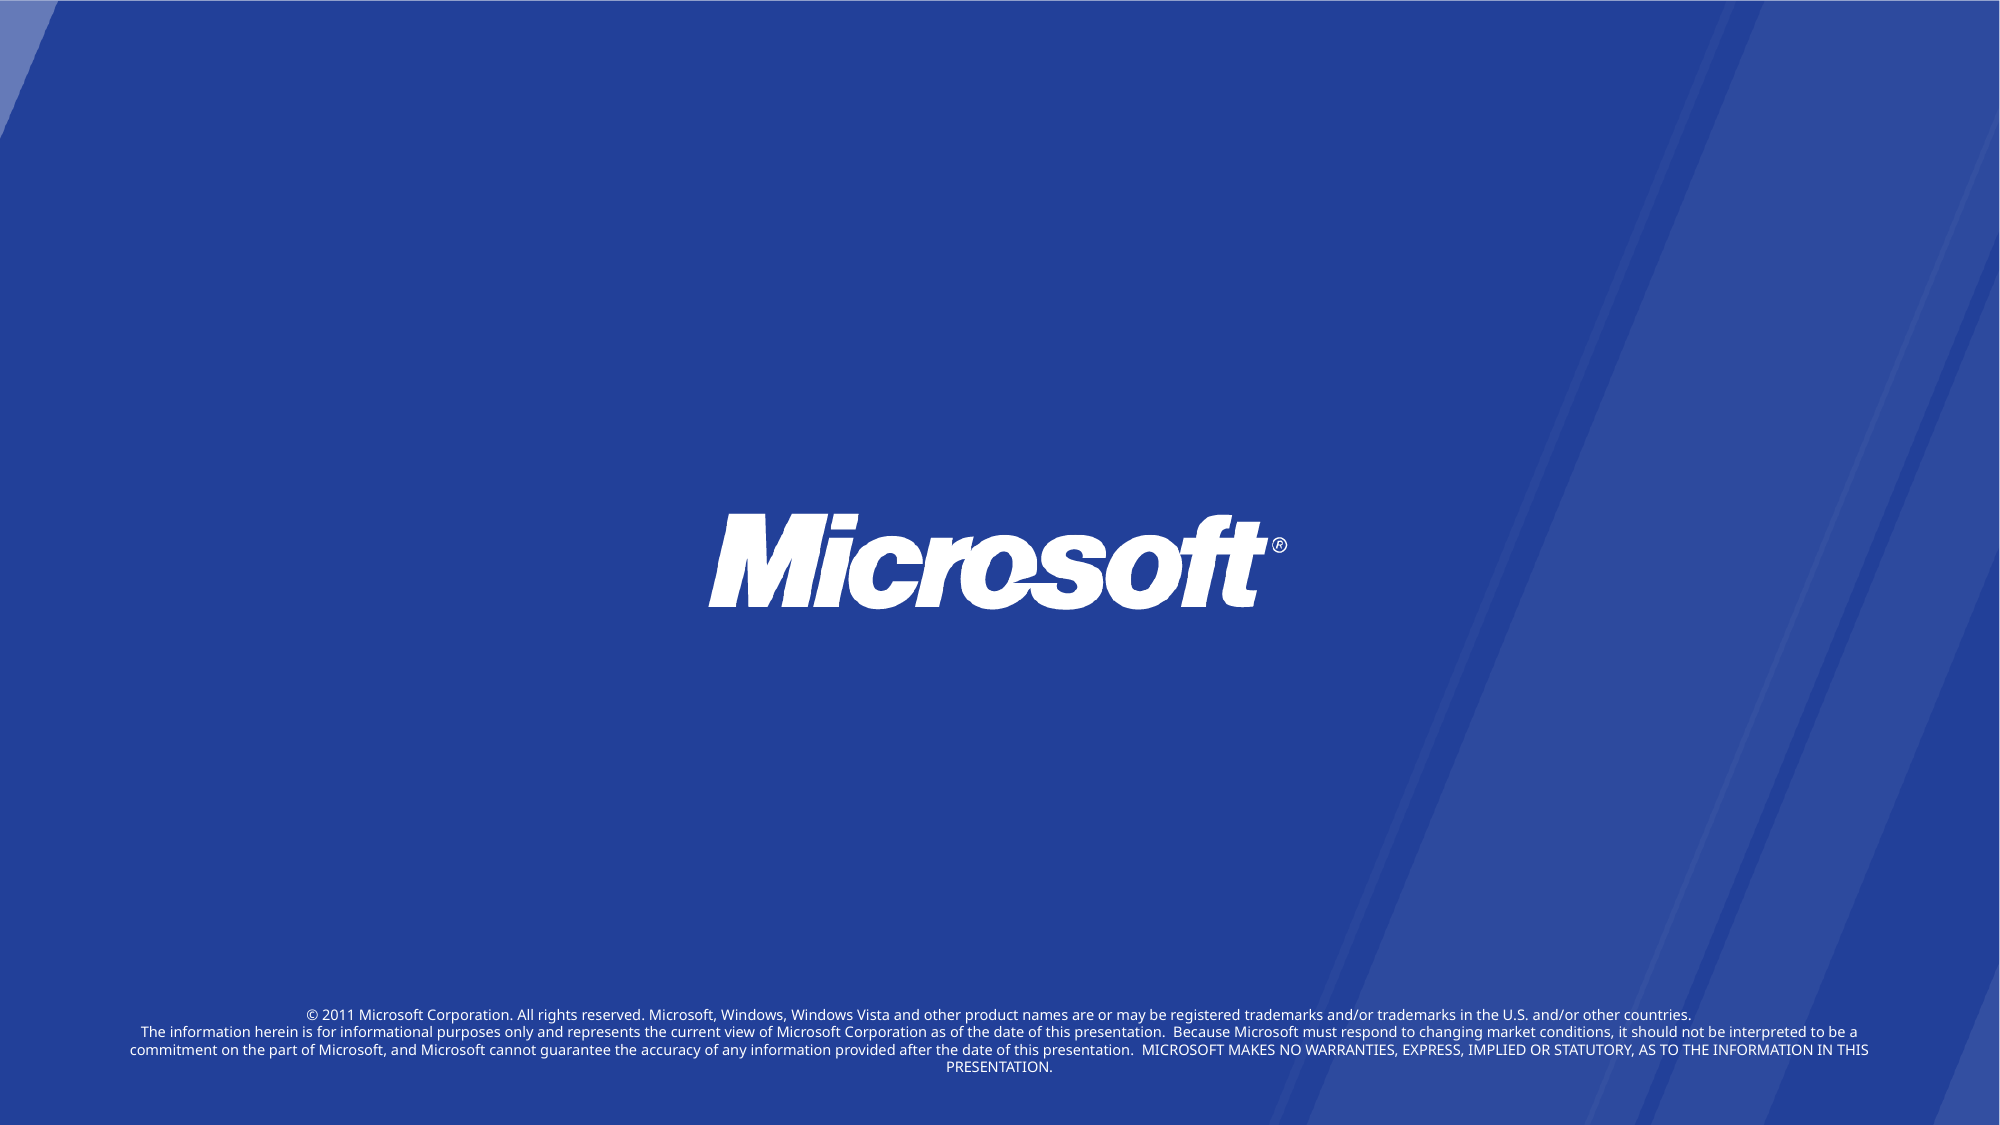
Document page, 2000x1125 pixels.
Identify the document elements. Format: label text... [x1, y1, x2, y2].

text_box © 2011 Microsoft Corporation. All rights reserved. Microsoft, Windows, Windows Vista and other product names are or may be registered trademarks and/or trademarks in the U.S. and/or other countries. The information herein is for informational purposes only and represents the current view of Microsoft Corporation as of the date of this presentation. Because Microsoft must respond to changing market conditions, it should not be interpreted to be a commitment on the part of Microsoft, and Microsoft cannot guarantee the accuracy of any information provided after the date of this presentation. MICROSOFT MAKES NO WARRANTIES, EXPRESS, IMPLIED OR STATUTORY, AS TO THE INFORMATION IN THIS PRESENTATION. [83, 997, 1917, 1083]
picture [0, 0, 2000, 1125]
